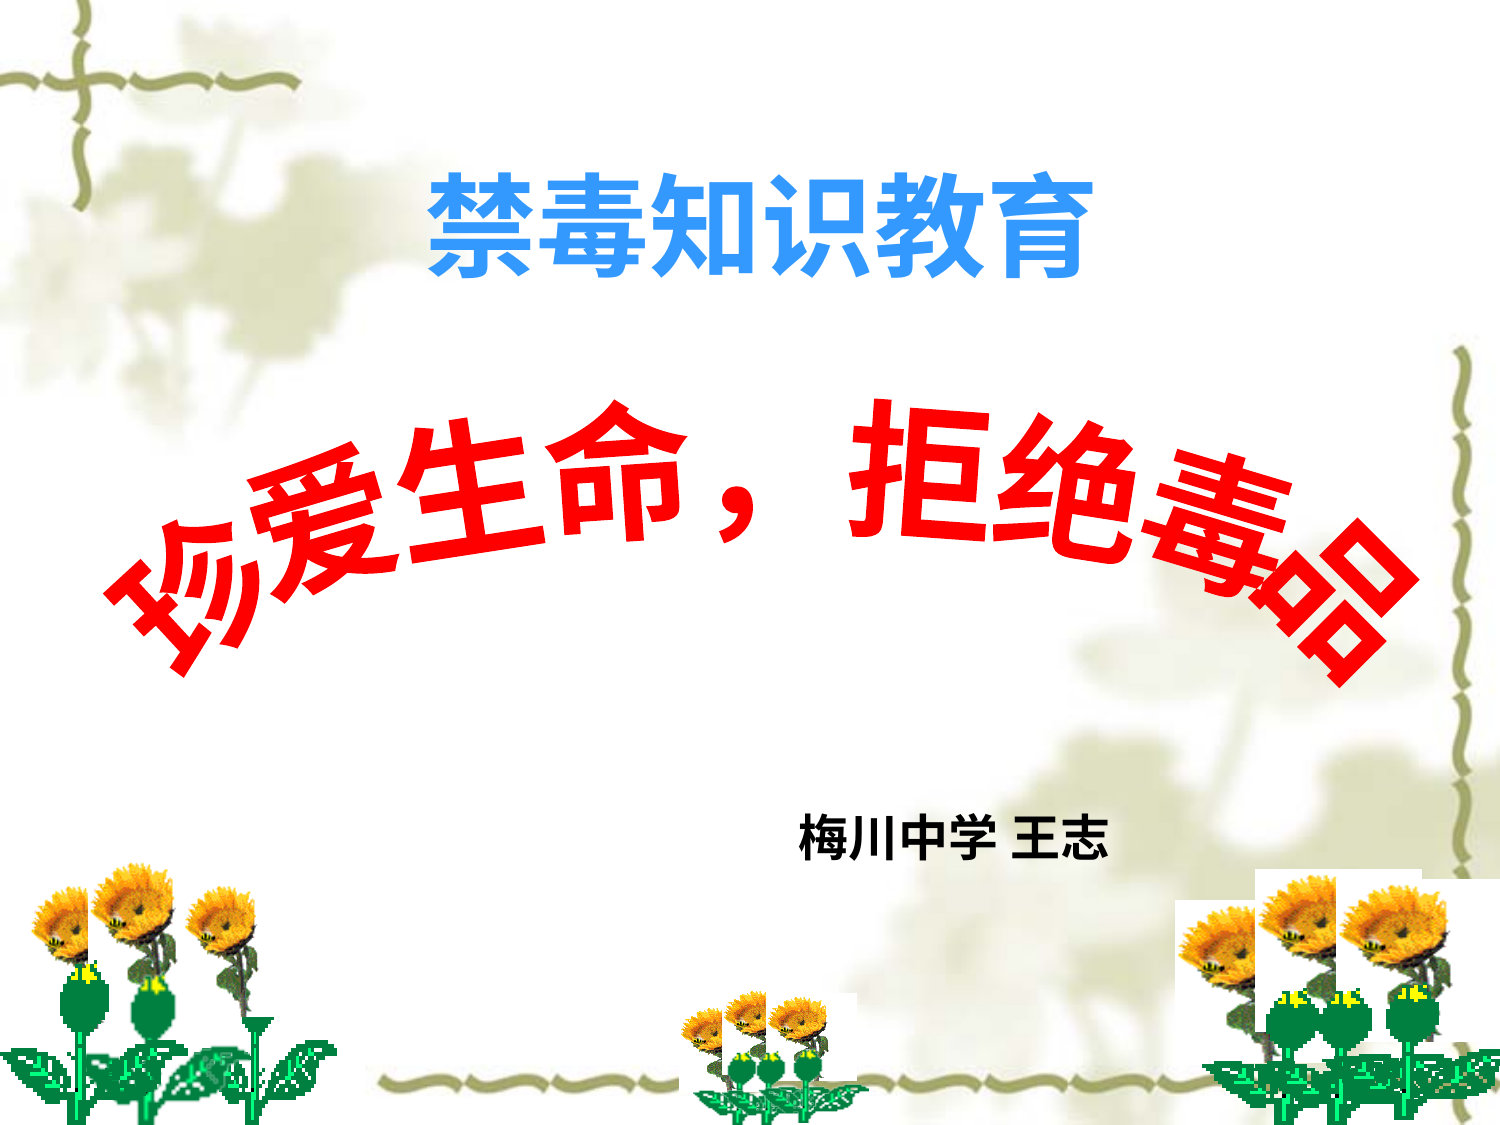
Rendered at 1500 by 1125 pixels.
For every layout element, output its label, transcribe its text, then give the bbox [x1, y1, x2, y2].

text_box 梅川中学 王志 [784, 798, 1317, 874]
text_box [679, 987, 869, 1125]
text_box 禁毒知识教育 [41, 149, 1483, 299]
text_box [1175, 869, 1500, 1125]
picture [0, 0, 1500, 1125]
